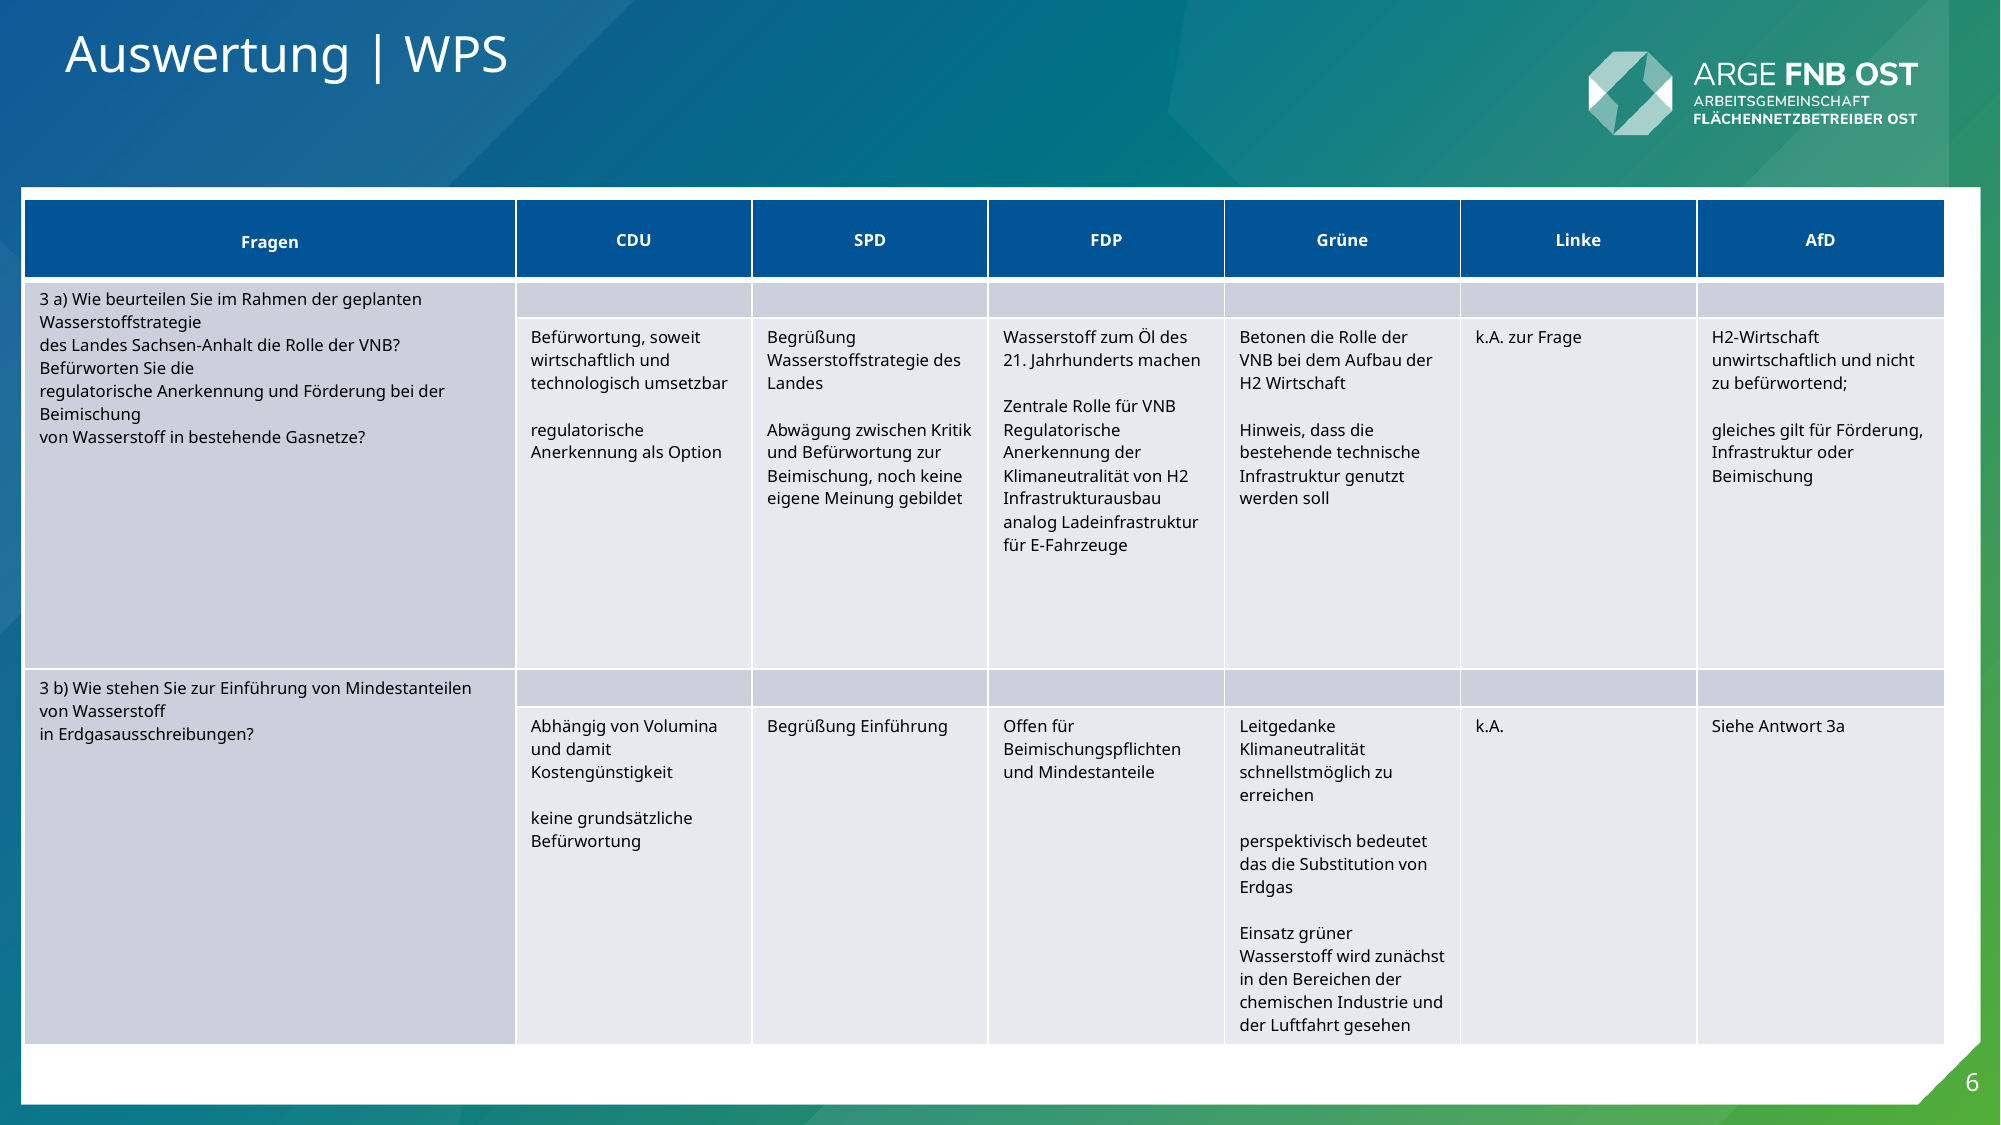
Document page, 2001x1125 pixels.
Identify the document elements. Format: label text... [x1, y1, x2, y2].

table_header FDP [989, 200, 1224, 277]
table_header Fragen [25, 200, 515, 277]
table_cell Wasserstoff zum Öl des 21. Jahrhunderts machen Zentrale Rolle für VNB Regulatorische Anerkennung der Klimaneutralität von H2 Infrastrukturausbau analog Ladeinfrastruktur für E-Fahrzeuge [989, 319, 1224, 668]
table_cell [989, 283, 1224, 317]
table_header CDU [517, 200, 751, 277]
title Auswertung | WPS [65, 19, 1532, 93]
table_cell [753, 670, 987, 706]
table_cell [989, 670, 1224, 706]
table_cell Befürwortung, soweit wirtschaftlich und technologisch umsetzbar regulatorische Anerkennung als Option [517, 319, 751, 668]
table_header Grüne [1225, 200, 1460, 277]
table_header AfD [1698, 200, 1944, 277]
table_cell k.A. zur Frage [1461, 319, 1696, 668]
table_cell [517, 283, 751, 317]
table_cell Leitgedanke Klimaneutralität schnellstmöglich zu erreichen perspektivisch bedeutet das die Substitution von Erdgas Einsatz grüner Wasserstoff wird zunächst in den Bereichen der chemischen Industrie und der Luftfahrt gesehen [1225, 708, 1460, 1044]
table_cell [517, 670, 751, 706]
table_cell [1698, 670, 1944, 706]
picture [0, 0, 2001, 1125]
table_cell Begrüßung Einführung [753, 708, 987, 1044]
table_cell 3 b) Wie stehen Sie zur Einführung von Mindestanteilen von Wasserstoff in Erdgasausschreibungen? [25, 670, 515, 1044]
table_cell [1461, 670, 1696, 706]
table_cell Betonen die Rolle der VNB bei dem Aufbau der H2 Wirtschaft Hinweis, dass die bestehende technische Infrastruktur genutzt werden soll [1225, 319, 1460, 668]
table_cell k.A. [1461, 708, 1696, 1044]
table_cell [1461, 283, 1696, 317]
table_cell Begrüßung Wasserstoffstrategie des Landes Abwägung zwischen Kritik und Befürwortung zur Beimischung, noch keine eigene Meinung gebildet [753, 319, 987, 668]
table_cell Abhängig von Volumina und damit Kostengünstigkeit keine grundsätzliche Befürwortung [517, 708, 751, 1044]
table_cell 3 a) Wie beurteilen Sie im Rahmen der geplanten Wasserstoffstrategie des Landes Sachsen-Anhalt die Rolle der VNB? Befürworten Sie die regulatorische Anerkennung und Förderung bei der Beimischung von Wasserstoff in bestehende Gasnetze? [25, 283, 515, 668]
table_cell [1698, 283, 1944, 317]
table_cell [753, 283, 987, 317]
table_cell Siehe Antwort 3a [1698, 708, 1944, 1044]
table_cell [1225, 283, 1460, 317]
slide_number 6 [1944, 1070, 2000, 1098]
table_cell H2-Wirtschaft unwirtschaftlich und nicht zu befürwortend; gleiches gilt für Förderung, Infrastruktur oder Beimischung [1698, 319, 1944, 668]
table_cell [1225, 670, 1460, 706]
table_header Linke [1461, 200, 1696, 277]
table_header SPD [753, 200, 987, 277]
table_cell Offen für Beimischungspflichten und Mindestanteile [989, 708, 1224, 1044]
